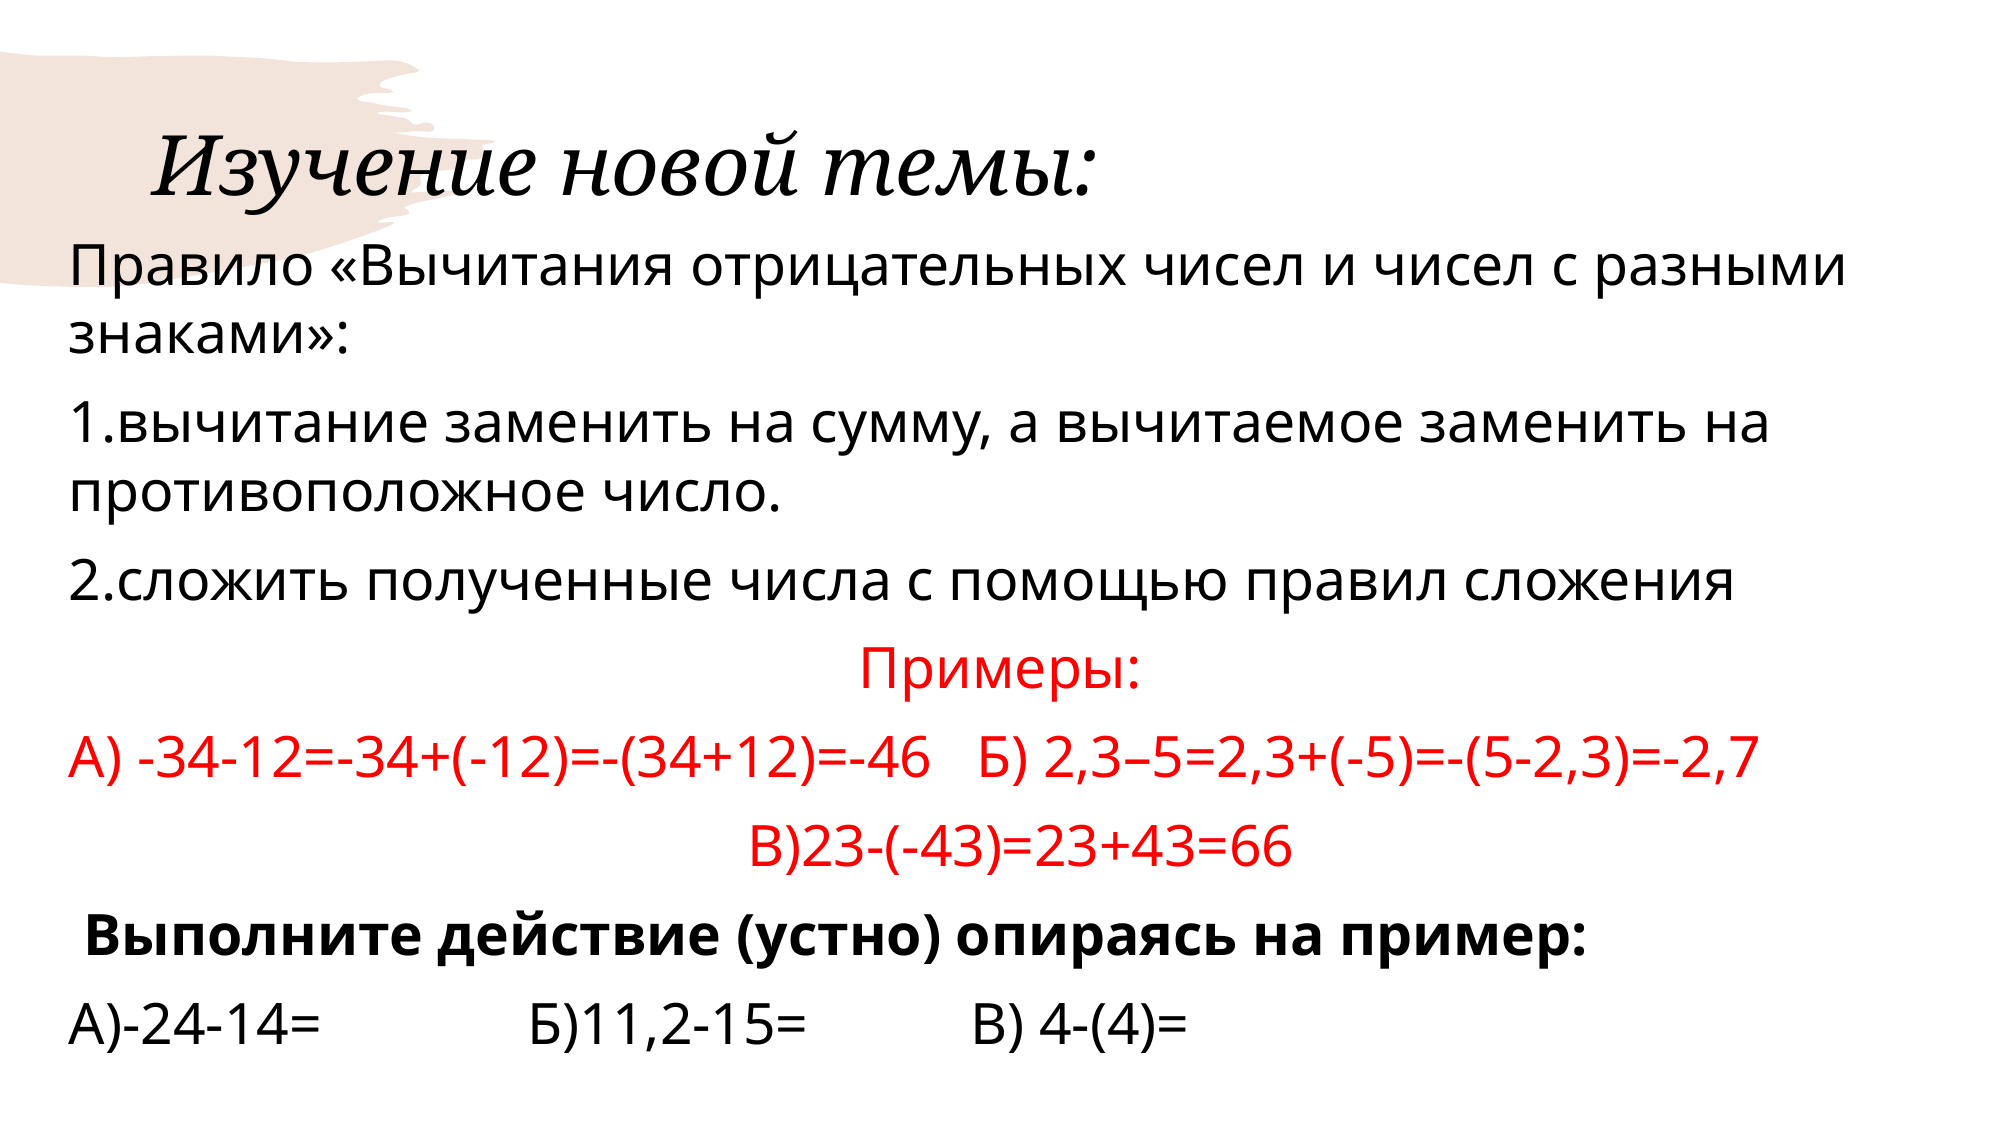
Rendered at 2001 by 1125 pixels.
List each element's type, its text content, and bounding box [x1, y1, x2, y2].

list Правило «Вычитания отрицательных чисел и чисел с разными знаками»: 1.вычитание заменить на сумму, а вычитаемое заменить на противоположное число. 2.сложить полученные числа с помощью правил сложения Примеры: А) -34-12=-34+(-12)=-(34+12)=-46 Б) 2,3–5=2,3+(-5)=-(5-2,3)=-2,7 В)23-(-43)=23+43=66 Выполните действие (устно) опираясь на пример: А)-24-14= Б)11,2-15= В) 4-(4)= [53, 221, 1947, 1066]
title Изучение новой темы: [137, 59, 1863, 221]
